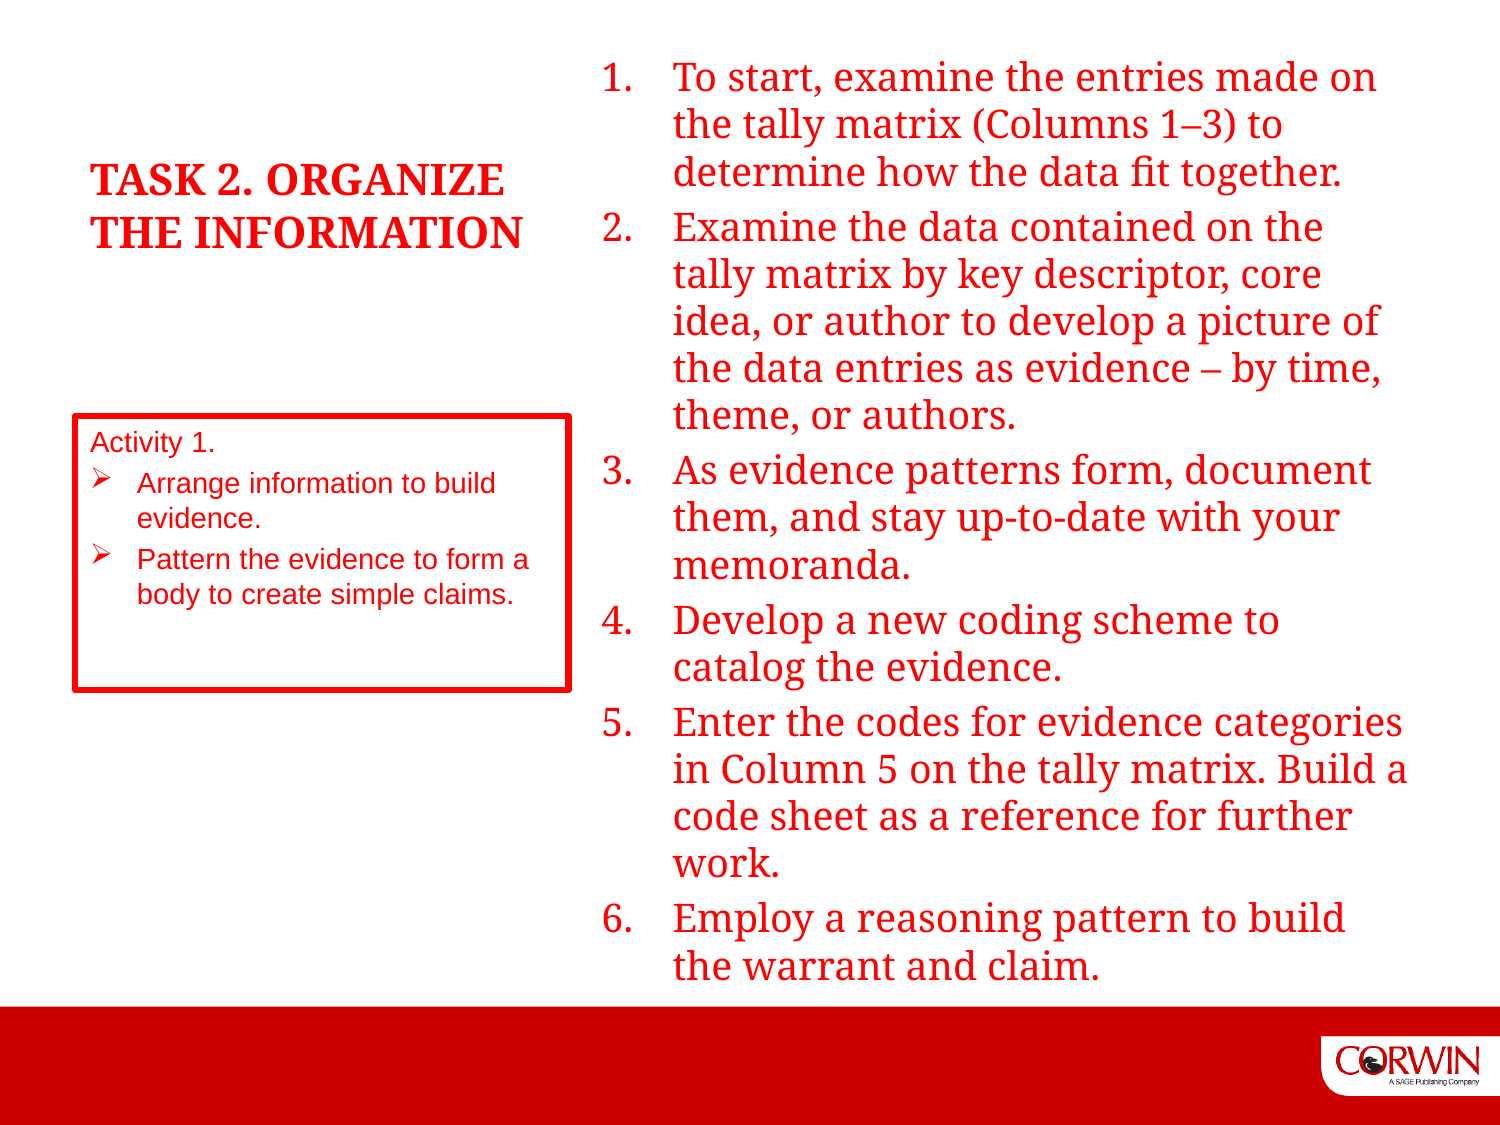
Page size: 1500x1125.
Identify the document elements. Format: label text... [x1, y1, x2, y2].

list Activity 1. Arrange information to build evidence. Pattern the evidence to form a body to create simple claims. [75, 415, 569, 691]
list To start, examine the entries made on the tally matrix (Columns 1–3) to determine how the data fit together. Examine the data contained on the tally matrix by key descriptor, core idea, or author to develop a picture of the data entries as evidence – by time, theme, or authors. As evidence patterns form, document them, and stay up-to-date with your memoranda. Develop a new coding scheme to catalog the evidence. Enter the codes for evidence categories in Column 5 on the tally matrix. Build a code sheet as a reference for further work. Employ a reasoning pattern to build the warrant and claim. [586, 44, 1425, 1005]
title TASK 2. ORGANIZE THE INFORMATION [75, 117, 569, 308]
picture [0, 0, 1500, 1125]
